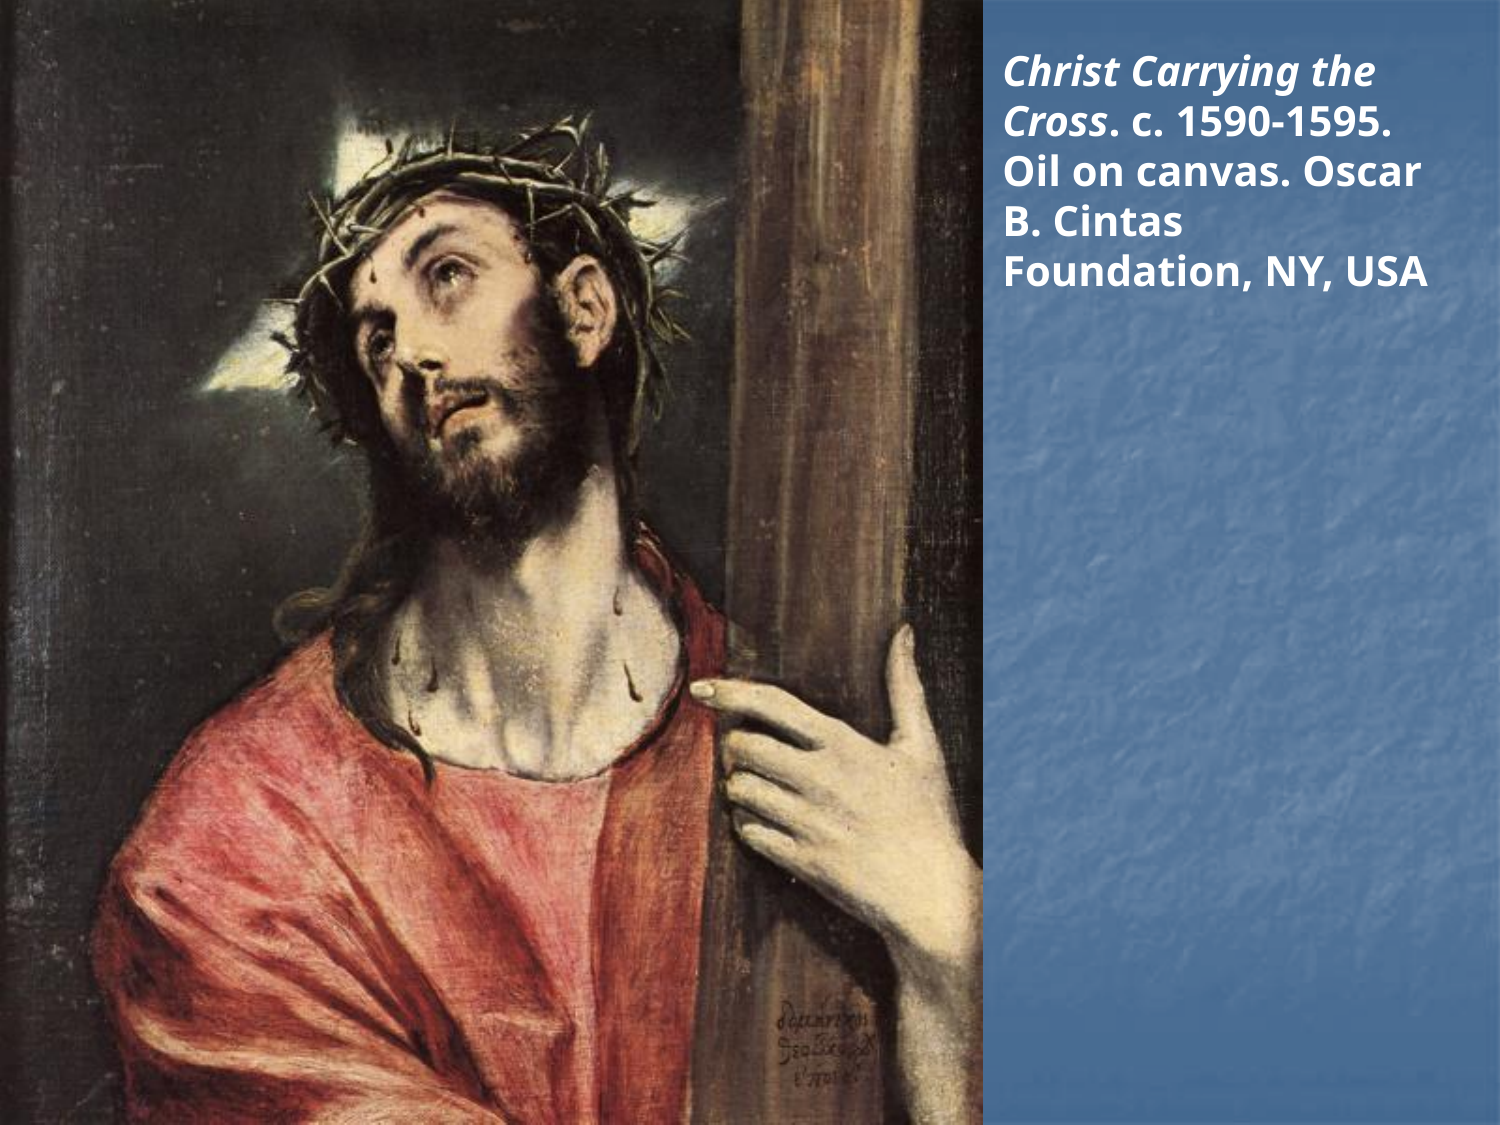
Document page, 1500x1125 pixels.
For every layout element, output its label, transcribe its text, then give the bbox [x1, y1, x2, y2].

picture [0, 0, 983, 1125]
text_box Christ Carrying the Cross. c. 1590-1595. Oil on canvas. Oscar B. Cintas Foundation, NY, USA [987, 37, 1450, 303]
